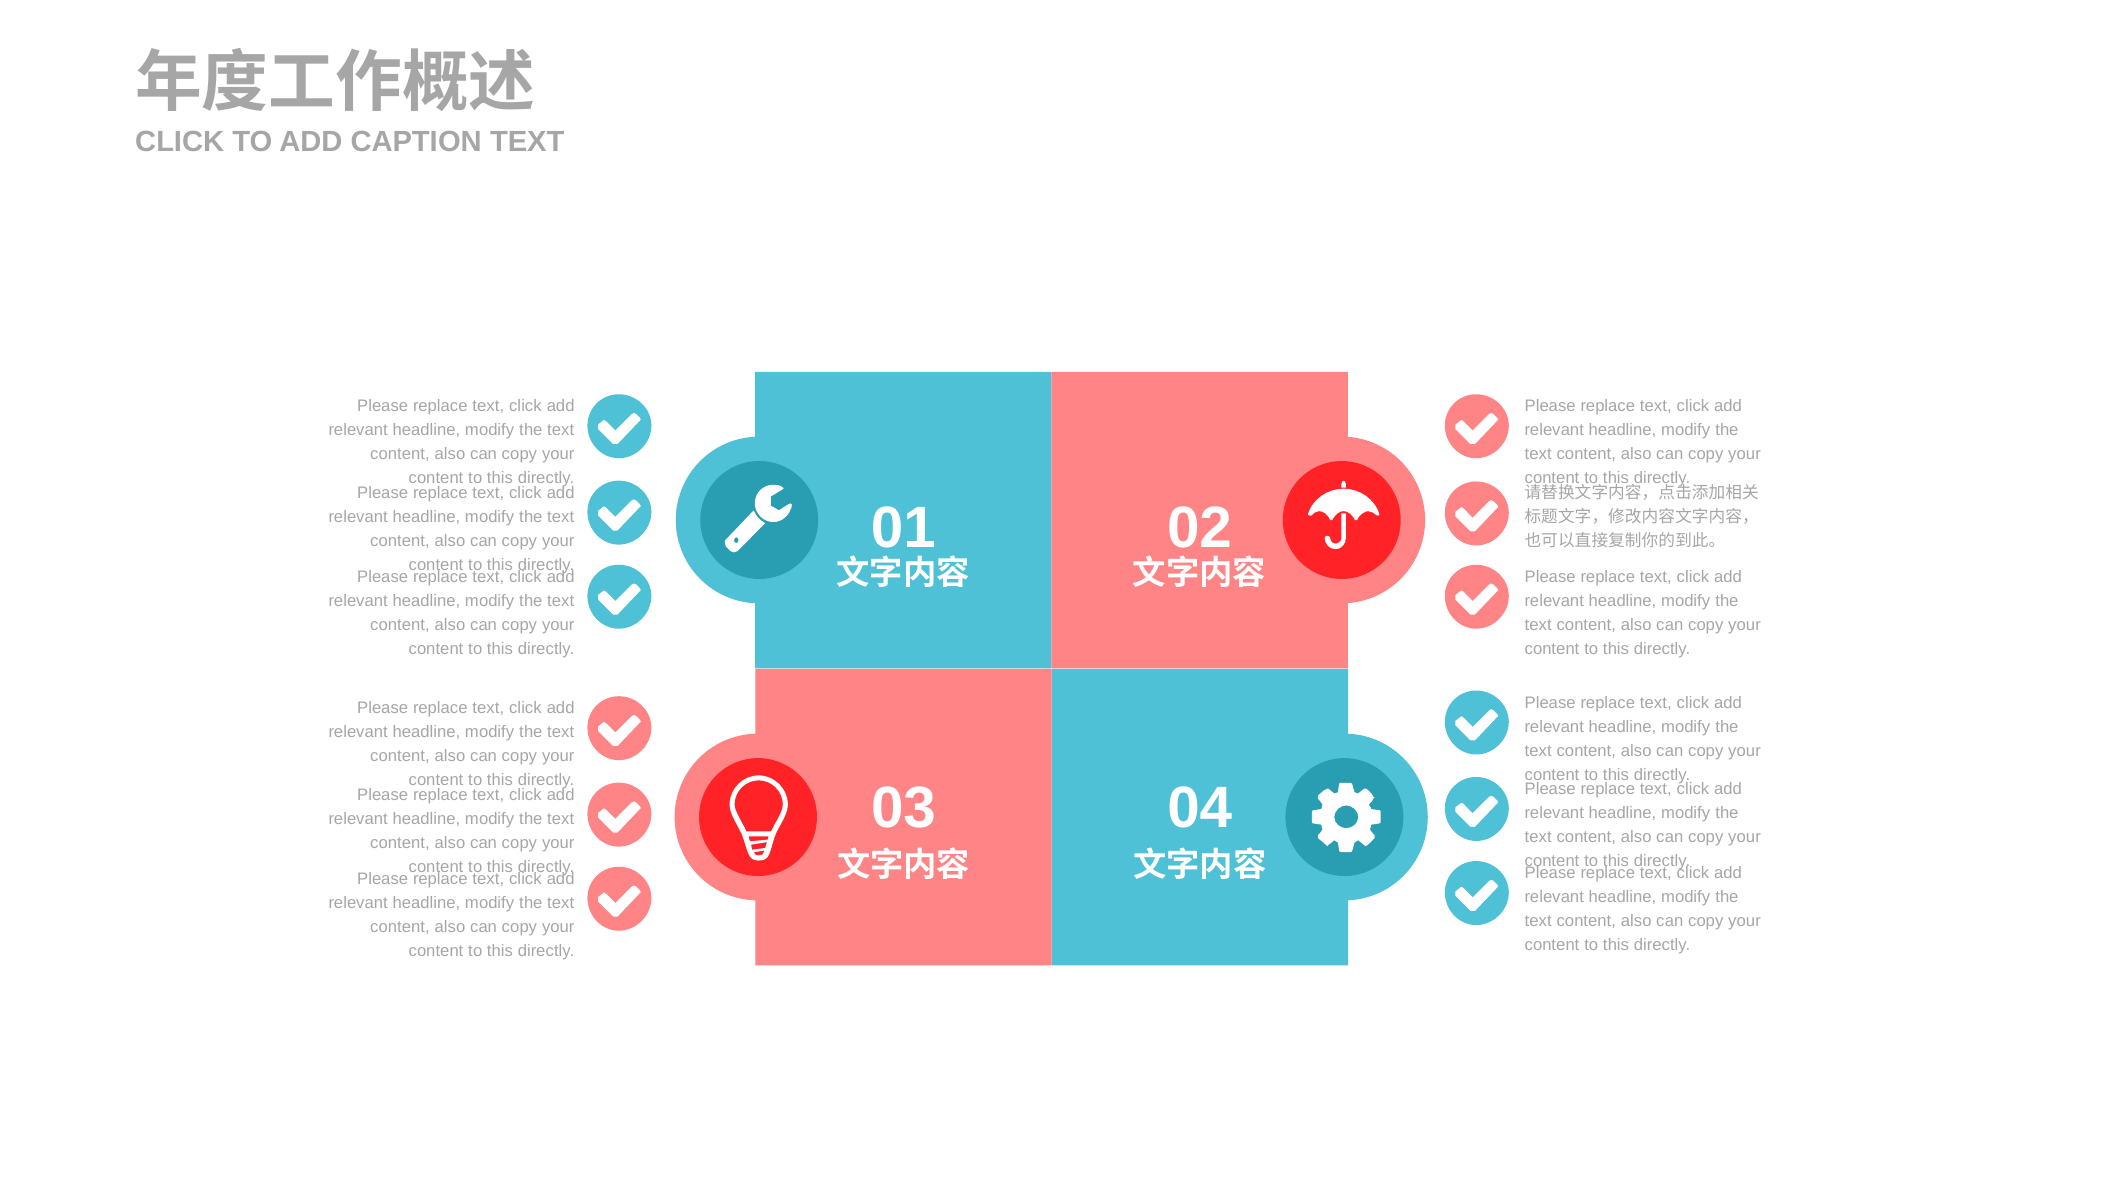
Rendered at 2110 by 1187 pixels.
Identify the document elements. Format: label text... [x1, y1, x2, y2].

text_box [328, 477, 652, 561]
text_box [328, 561, 652, 657]
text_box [1258, 436, 1426, 604]
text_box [1444, 391, 1771, 477]
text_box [675, 436, 843, 604]
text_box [1260, 733, 1428, 901]
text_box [1444, 477, 1771, 551]
text_box 01 [870, 475, 936, 560]
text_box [1444, 561, 1771, 657]
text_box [328, 779, 652, 863]
text_box 02 [1166, 475, 1233, 560]
text_box 年度工作概述 [135, 38, 596, 119]
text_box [328, 391, 652, 477]
text_box 文字内容 [1132, 543, 1258, 592]
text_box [1444, 858, 1771, 953]
text_box [754, 668, 1053, 966]
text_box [328, 693, 652, 779]
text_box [1444, 687, 1771, 774]
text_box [1444, 774, 1771, 858]
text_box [674, 733, 842, 901]
text_box 03 [870, 754, 937, 839]
text_box 文字内容 [843, 543, 970, 592]
text_box 04 [1167, 754, 1233, 839]
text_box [328, 863, 652, 959]
text_box [754, 371, 1050, 668]
text_box 文字内容 [842, 835, 971, 884]
text_box 文字内容 [1133, 835, 1260, 884]
text_box [1053, 668, 1349, 966]
text_box CLICK TO ADD CAPTION TEXT [135, 122, 596, 158]
text_box [1050, 371, 1349, 668]
